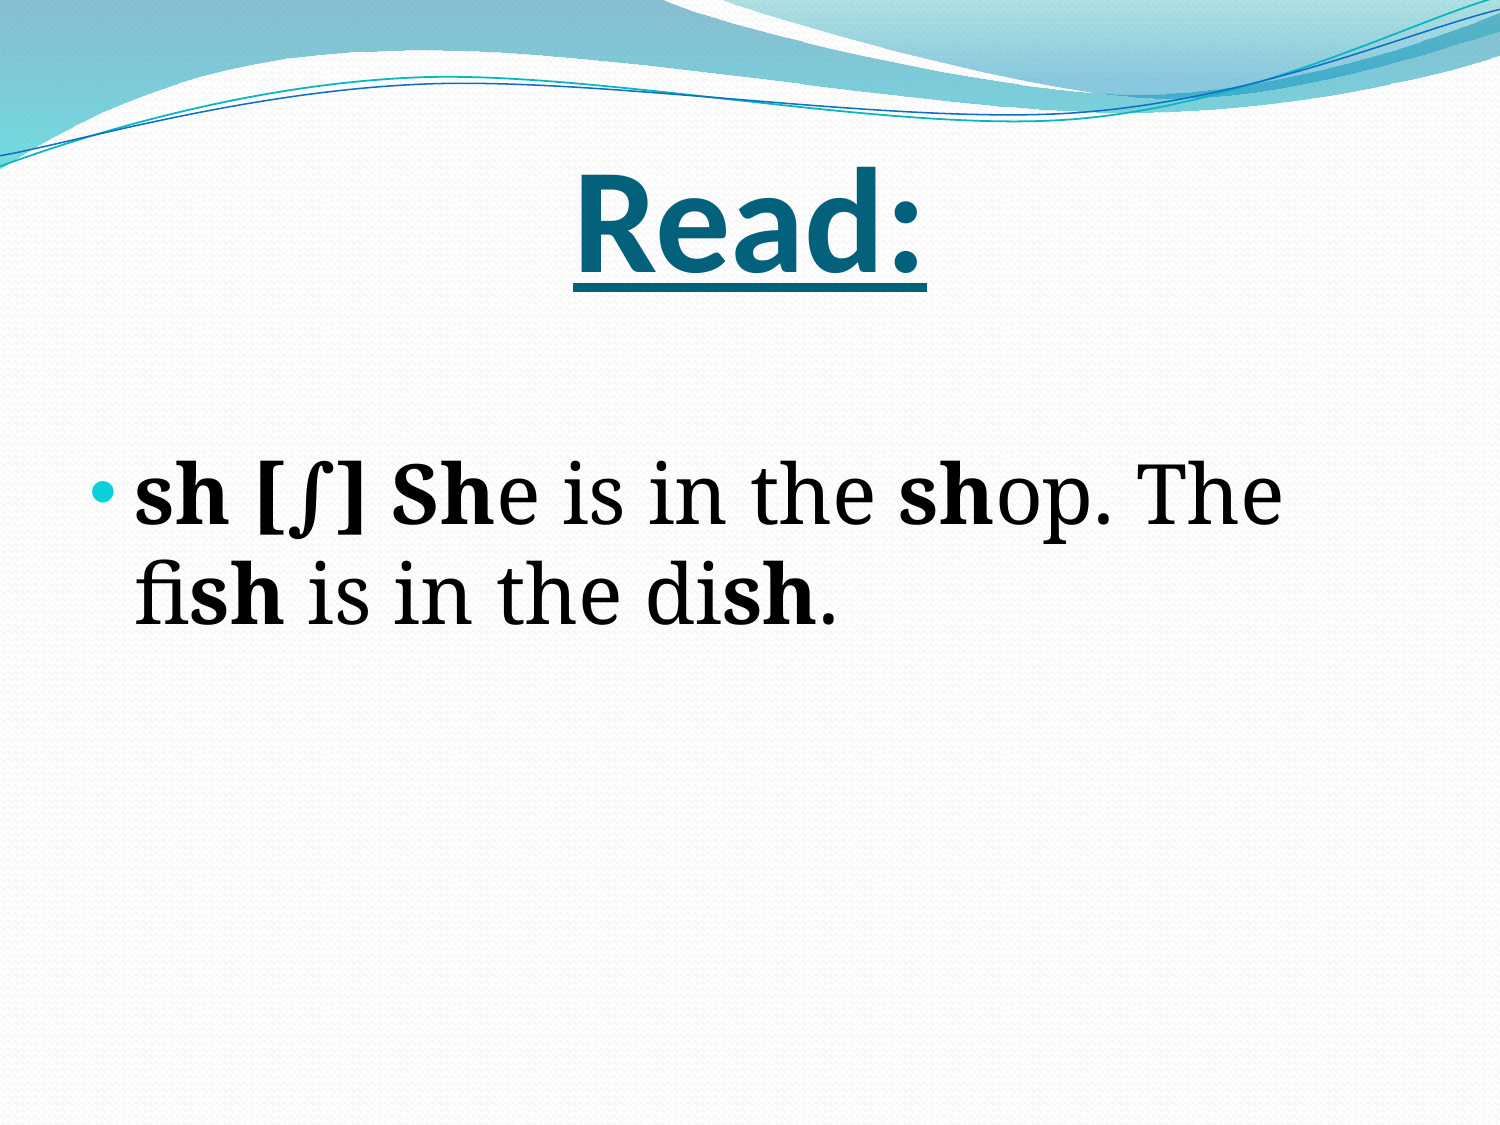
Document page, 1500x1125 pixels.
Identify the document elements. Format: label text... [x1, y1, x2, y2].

title Read: [75, 115, 1425, 303]
list sh [∫] She is in the shop. The fish is in the dish. [75, 317, 1425, 1038]
